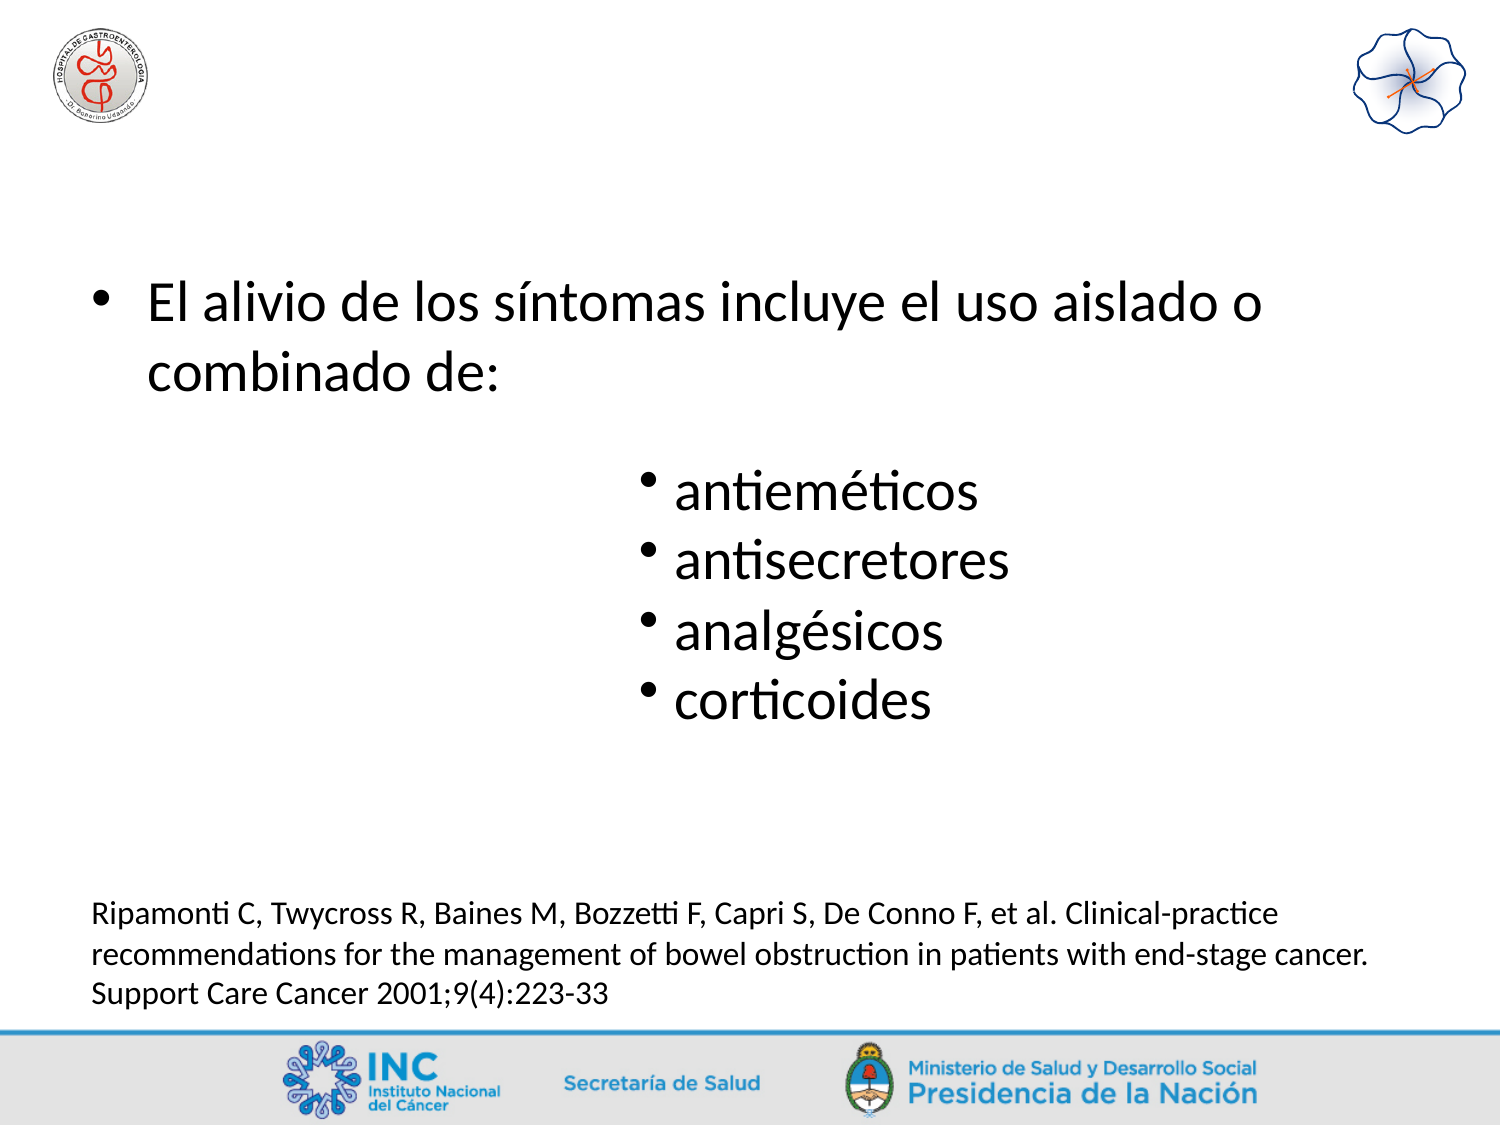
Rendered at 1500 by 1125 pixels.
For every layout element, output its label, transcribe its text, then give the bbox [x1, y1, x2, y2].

picture [52, 28, 148, 124]
picture [1352, 28, 1467, 135]
text_box Ripamonti C, Twycross R, Baines M, Bozzetti F, Capri S, De Conno F, et al. Clinical-practice recommendations for the management of bowel obstruction in patients with end-stage cancer. Support Care Cancer 2001;9(4):223-33 [76, 857, 1427, 1026]
text_box El alivio de los síntomas incluye el uso aislado o combinado de: [76, 255, 1427, 433]
text_box antieméticos antisecretores analgésicos corticoides [584, 444, 1164, 739]
picture [0, 1027, 1500, 1125]
